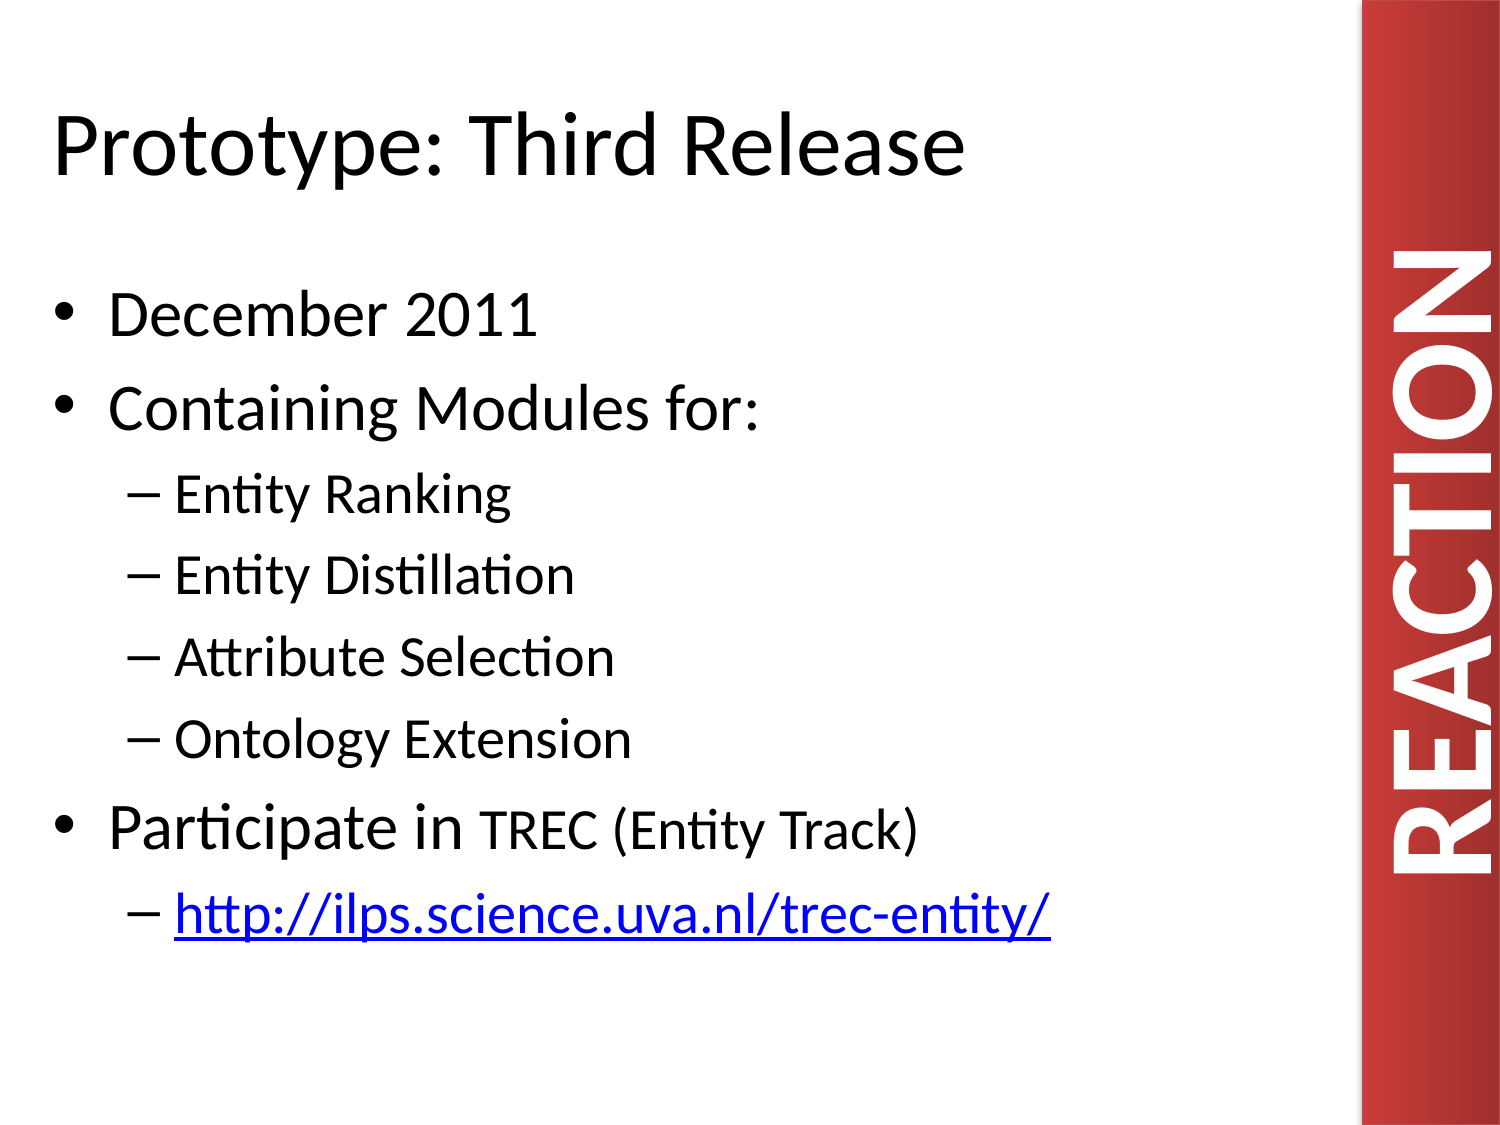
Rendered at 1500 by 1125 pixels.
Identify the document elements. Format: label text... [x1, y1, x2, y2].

title Prototype: Third Release [37, 45, 1388, 233]
list December 2011 Containing Modules for: Entity Ranking Entity Distillation Attribute Selection Ontology Extension Participate in TREC (Entity Track) http://ilps.science.uva.nl/trec-entity/ [37, 262, 1388, 1005]
